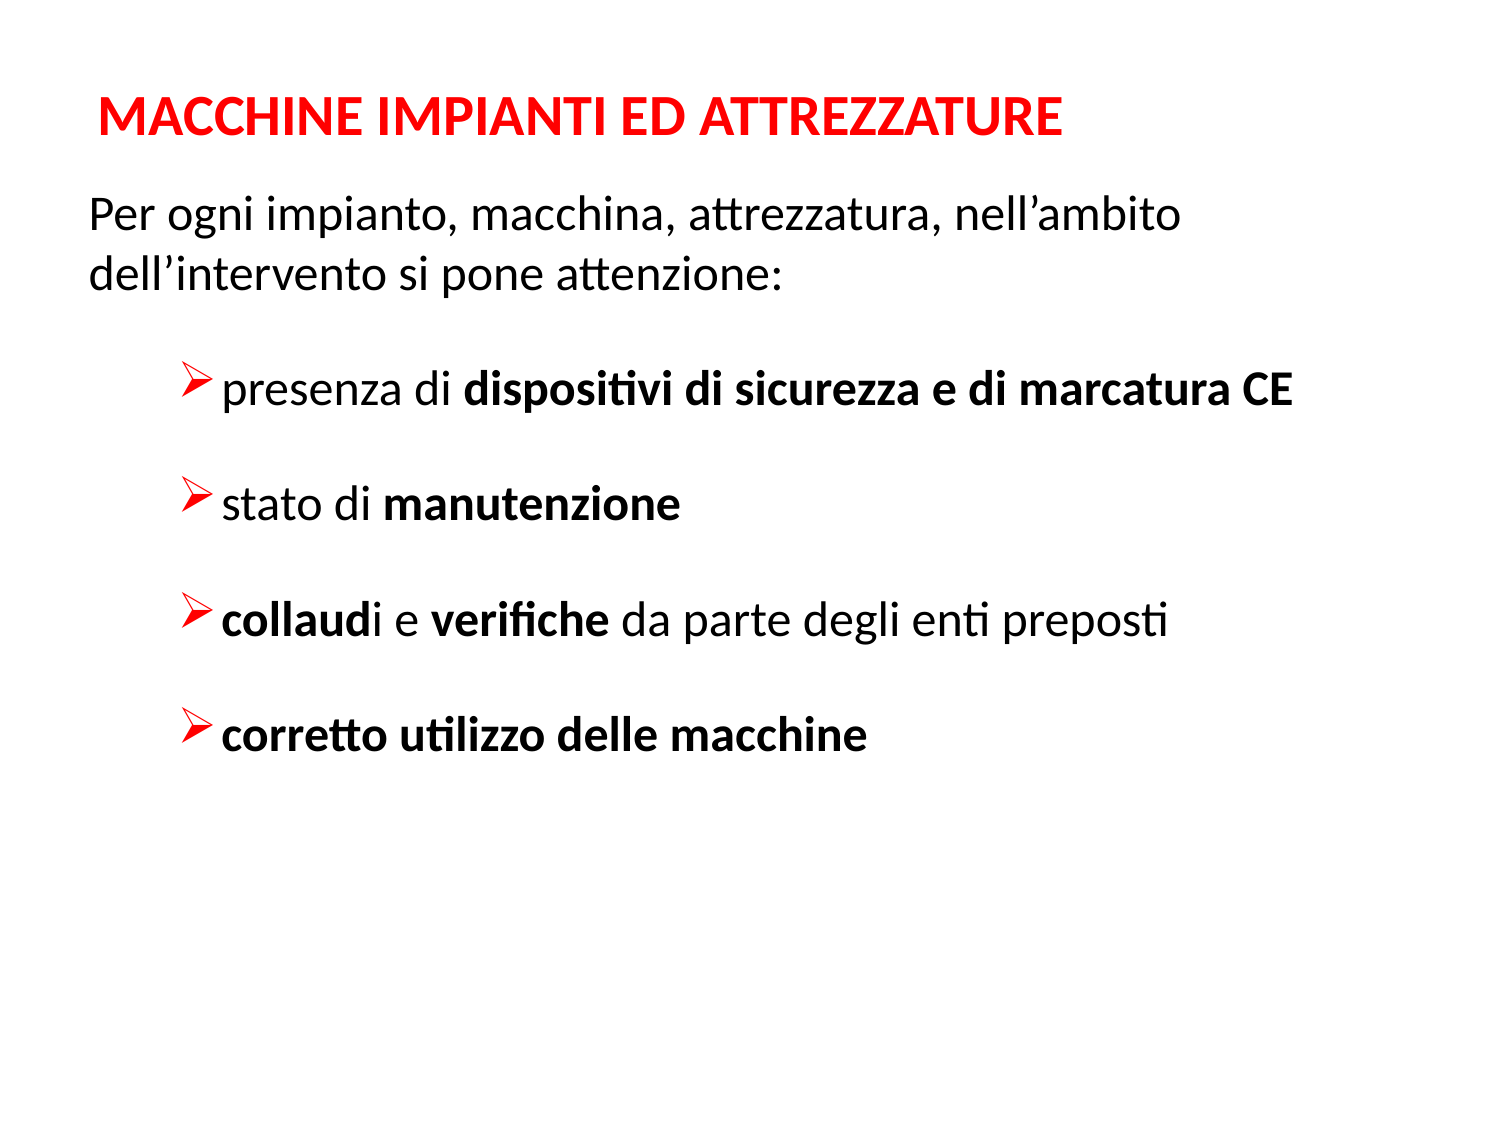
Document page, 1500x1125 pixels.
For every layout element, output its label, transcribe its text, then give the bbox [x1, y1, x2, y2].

text_box Per ogni impianto, macchina, attrezzatura, nell’ambito dell’intervento si pone attenzione: presenza di dispositivi di sicurezza e di marcatura CE stato di manutenzione collaudi e verifiche da parte degli enti preposti corretto utilizzo delle macchine [73, 172, 1468, 770]
text_box MACCHINE IMPIANTI ED ATTREZZATURE [67, 69, 1439, 154]
